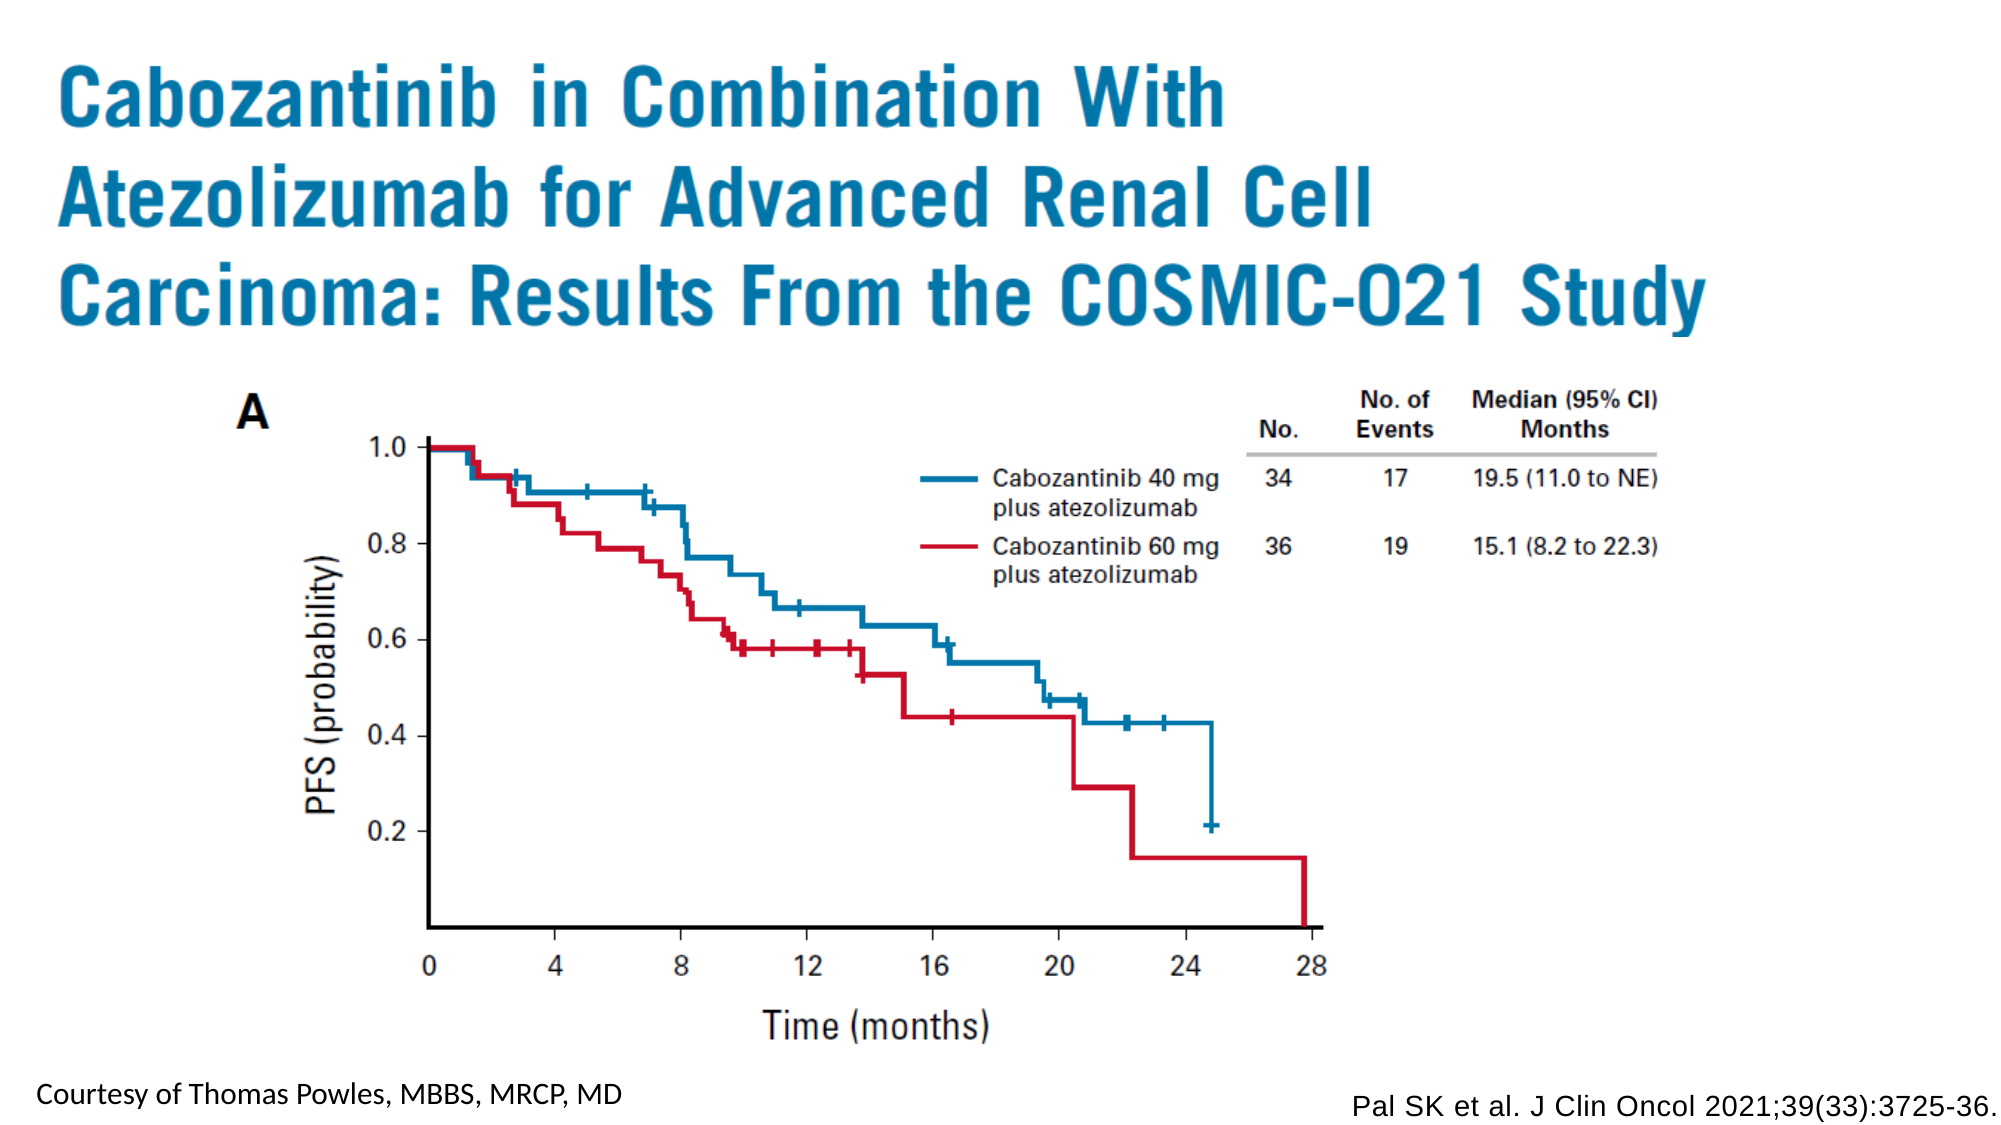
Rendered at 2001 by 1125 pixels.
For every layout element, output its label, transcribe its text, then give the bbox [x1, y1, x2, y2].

picture [47, 55, 1742, 337]
picture [231, 380, 1674, 1055]
text_box Pal SK et al. J Clin Oncol 2021;39(33):3725-36. [1351, 1086, 2000, 1122]
text_box Courtesy of Thomas Powles, MBBS, MRCP, MD [21, 1065, 1025, 1119]
